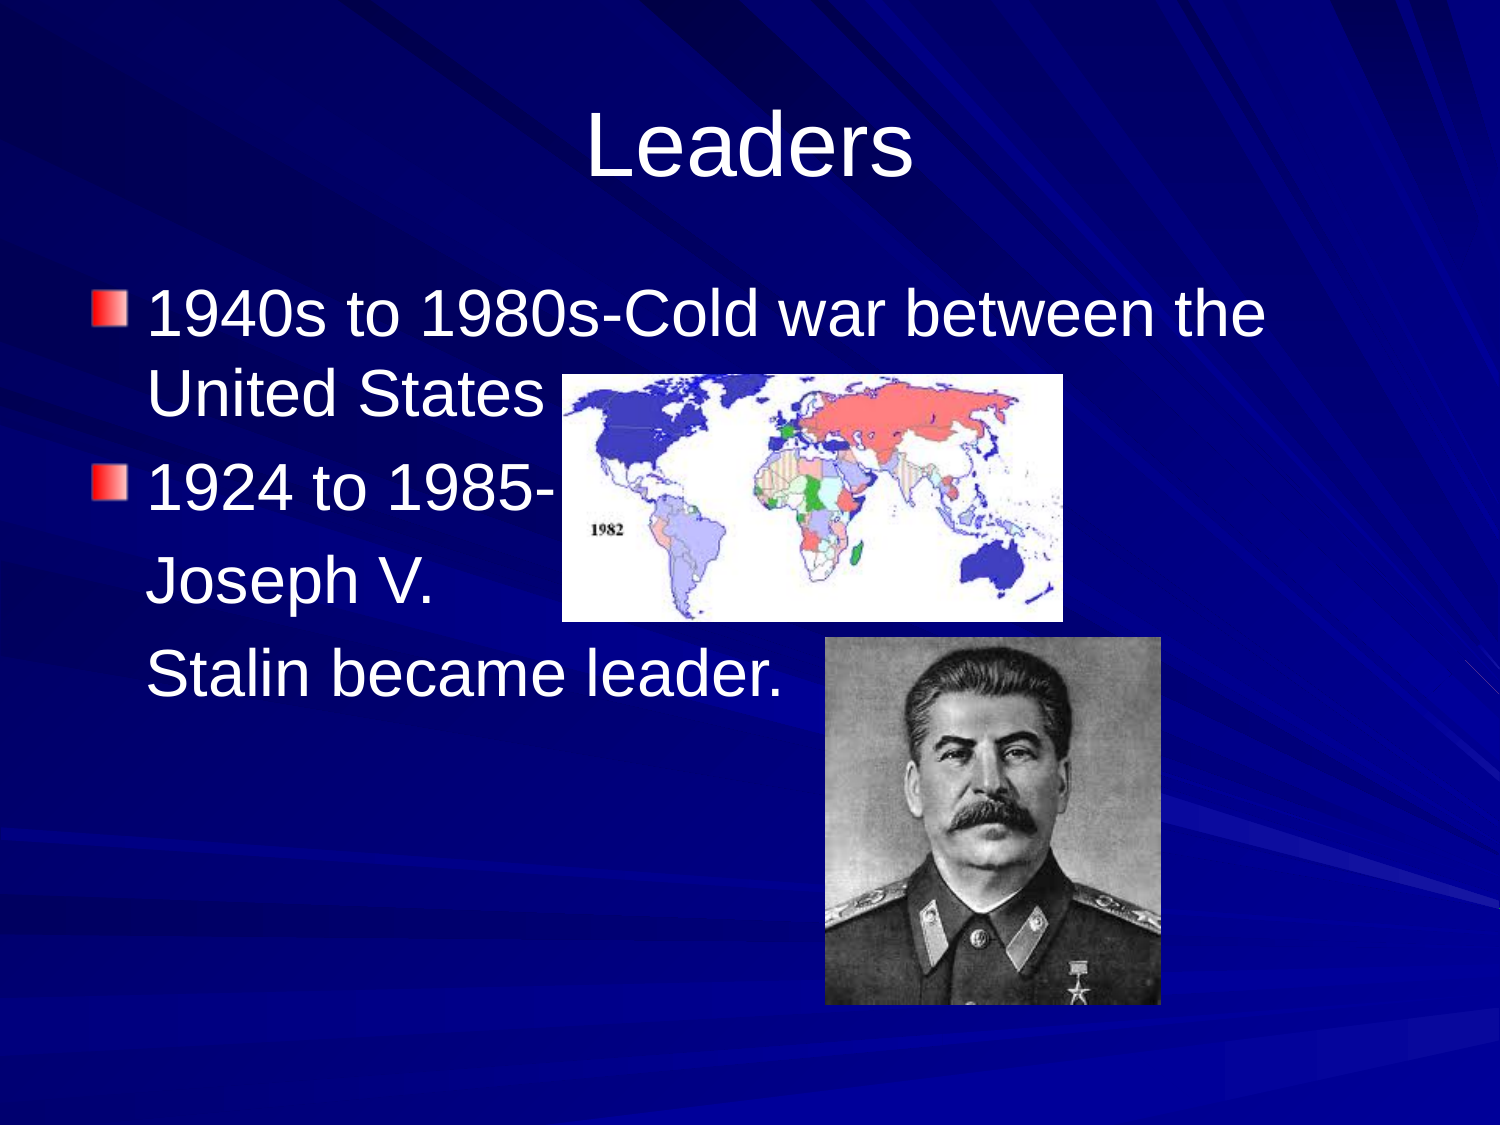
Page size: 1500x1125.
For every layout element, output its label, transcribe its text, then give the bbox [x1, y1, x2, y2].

picture [90, 288, 132, 331]
list 1940s to 1980s-Cold war between the United States 1924 to 1985- Joseph V. Stalin became leader. [74, 262, 1426, 1006]
picture [562, 374, 1063, 622]
picture [824, 637, 1162, 1005]
title Leaders [74, 45, 1426, 234]
picture [90, 462, 132, 505]
